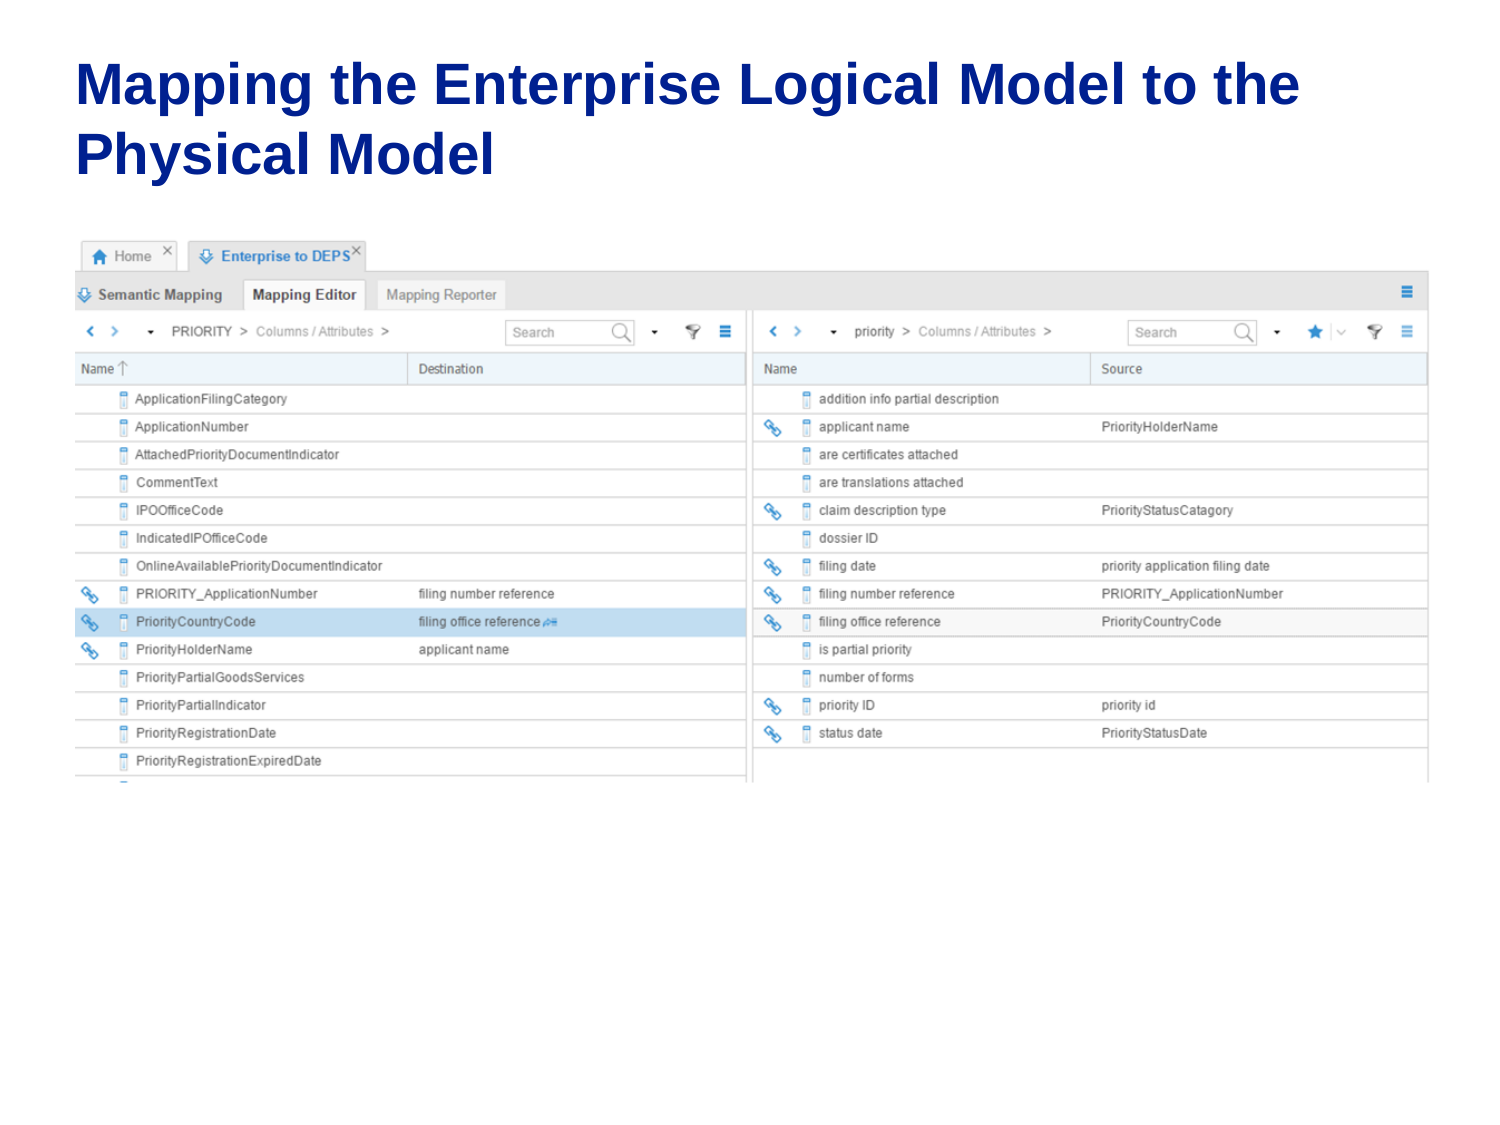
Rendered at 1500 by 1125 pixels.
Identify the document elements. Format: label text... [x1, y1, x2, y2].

picture [75, 221, 1433, 816]
title Mapping the Enterprise Logical Model to the Physical Model [74, 45, 1426, 221]
